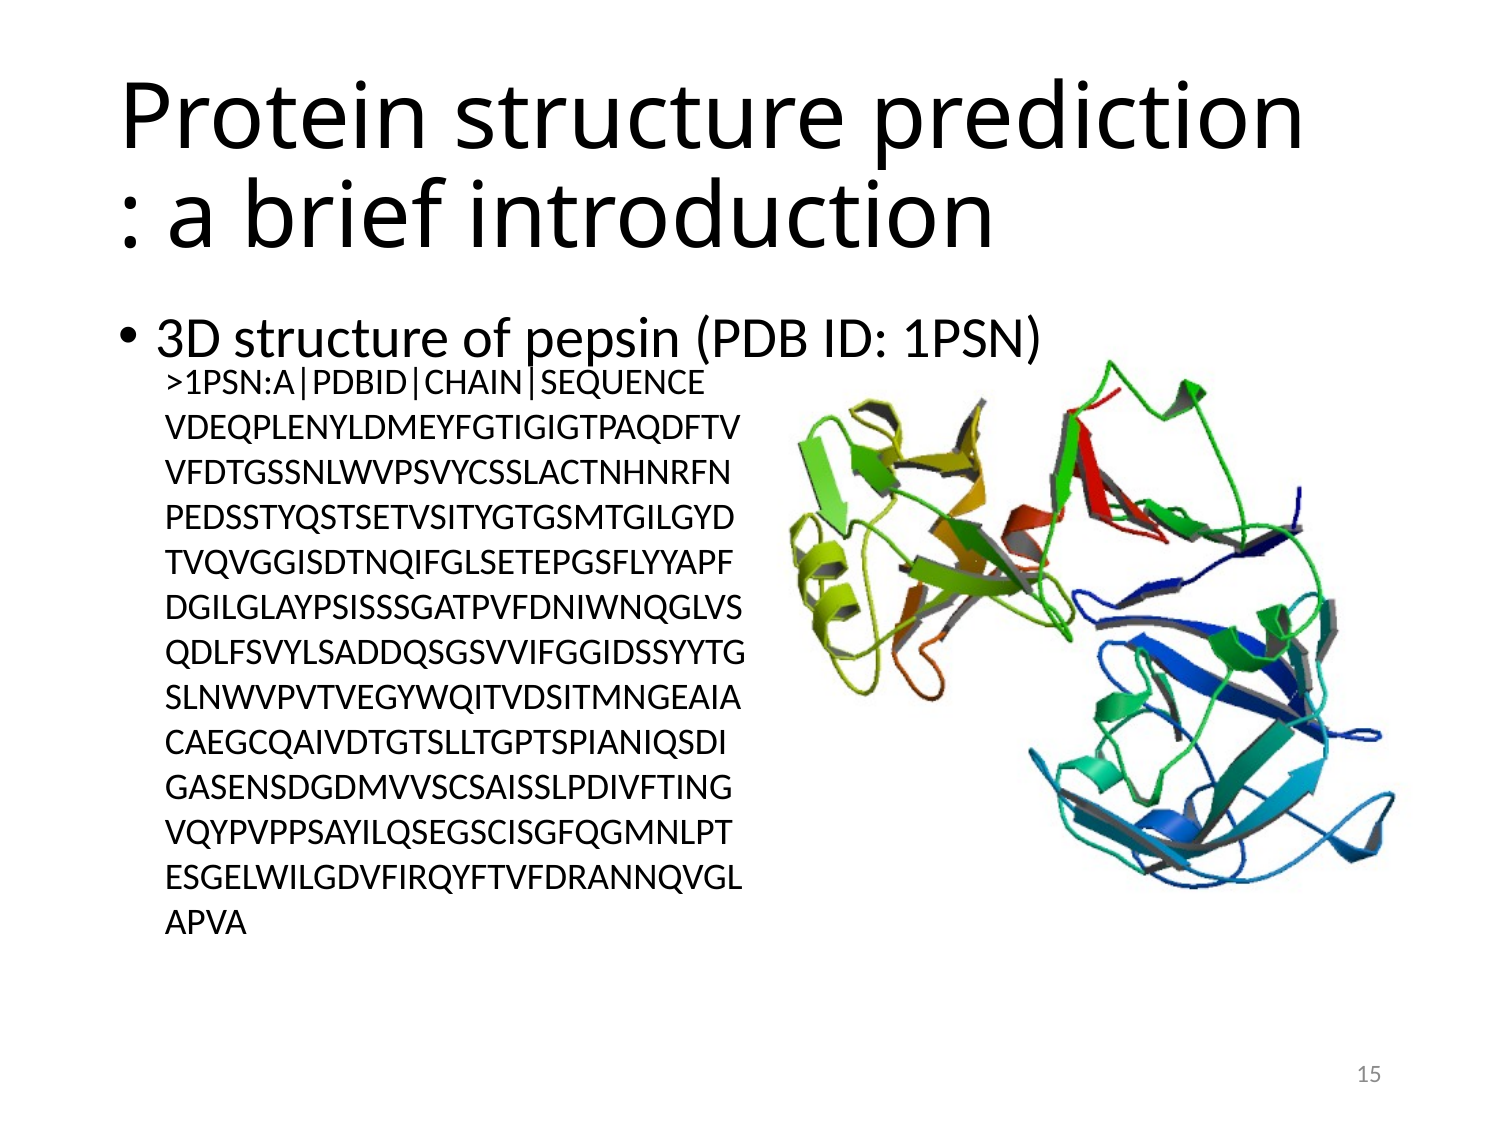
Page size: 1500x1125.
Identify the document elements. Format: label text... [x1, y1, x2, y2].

list 3D structure of pepsin (PDB ID: 1PSN) [103, 299, 1397, 1014]
title Protein structure prediction : a brief introduction [103, 59, 1397, 278]
picture [756, 281, 1438, 963]
slide_number 15 [1059, 1042, 1397, 1103]
text_box >1PSN:A|PDBID|CHAIN|SEQUENCE VDEQPLENYLDMEYFGTIGIGTPAQDFTVVFDTGSSNLWVPSVYCSSLACTNHNRFNPEDSSTYQSTSETVSITYGTGSMTGILGYDTVQVGGISDTNQIFGLSETEPGSFLYYAPFDGILGLAYPSISSSGATPVFDNIWNQGLVSQDLFSVYLSADDQSGSVVIFGGIDSSYYTGSLNWVPVTVEGYWQITVDSITMNGEAIACAEGCQAIVDTGTSLLTGPTSPIANIQSDIGASENSDGDMVVSCSAISSLPDIVFTINGVQYPVPPSAYILQSEGSCISGFQGMNLPTESGELWILGDVFIRQYFTVFDRANNQVGLAPVA [149, 349, 756, 950]
